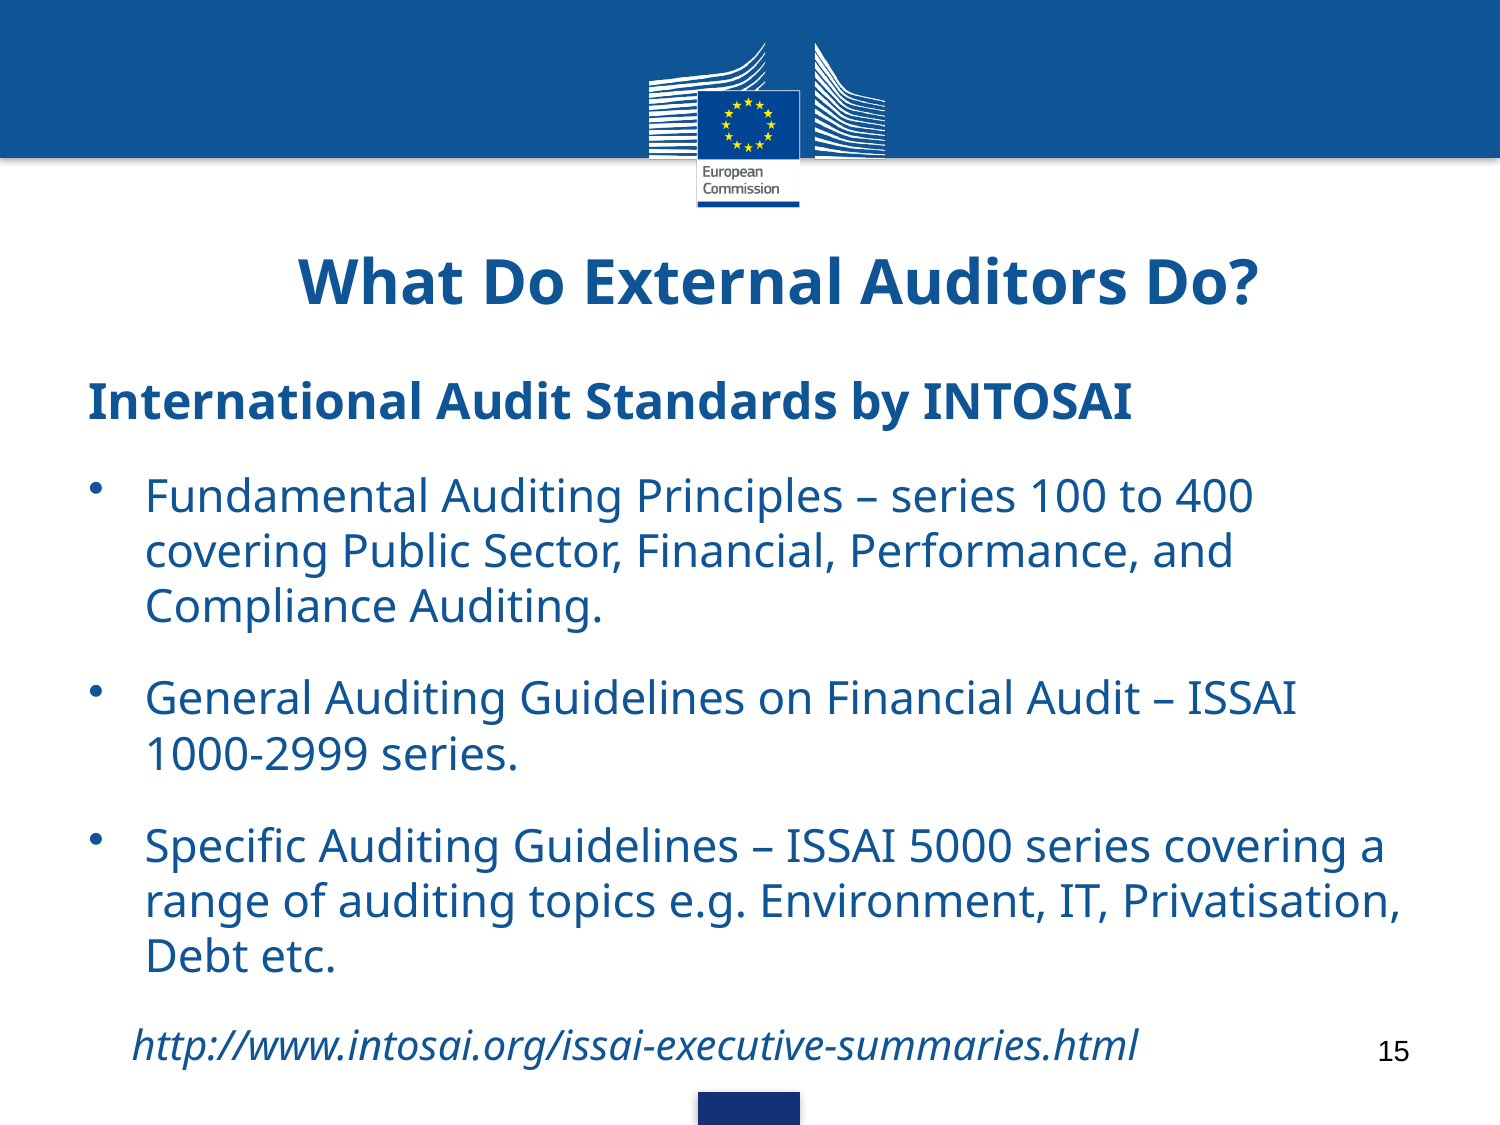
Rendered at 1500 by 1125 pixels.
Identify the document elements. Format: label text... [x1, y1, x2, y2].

title What Do External Auditors Do? [0, 185, 1500, 374]
list International Audit Standards by INTOSAI Fundamental Auditing Principles – series 100 to 400 covering Public Sector, Financial, Performance, and Compliance Auditing. General Auditing Guidelines on Financial Audit – ISSAI 1000-2999 series. Specific Auditing Guidelines – ISSAI 5000 series covering a range of auditing topics e.g. Environment, IT, Privatisation, Debt etc. http://www.intosai.org/issai-executive-summaries.html [73, 374, 1424, 1084]
picture [649, 42, 885, 185]
slide_number 15 [1074, 1024, 1426, 1103]
